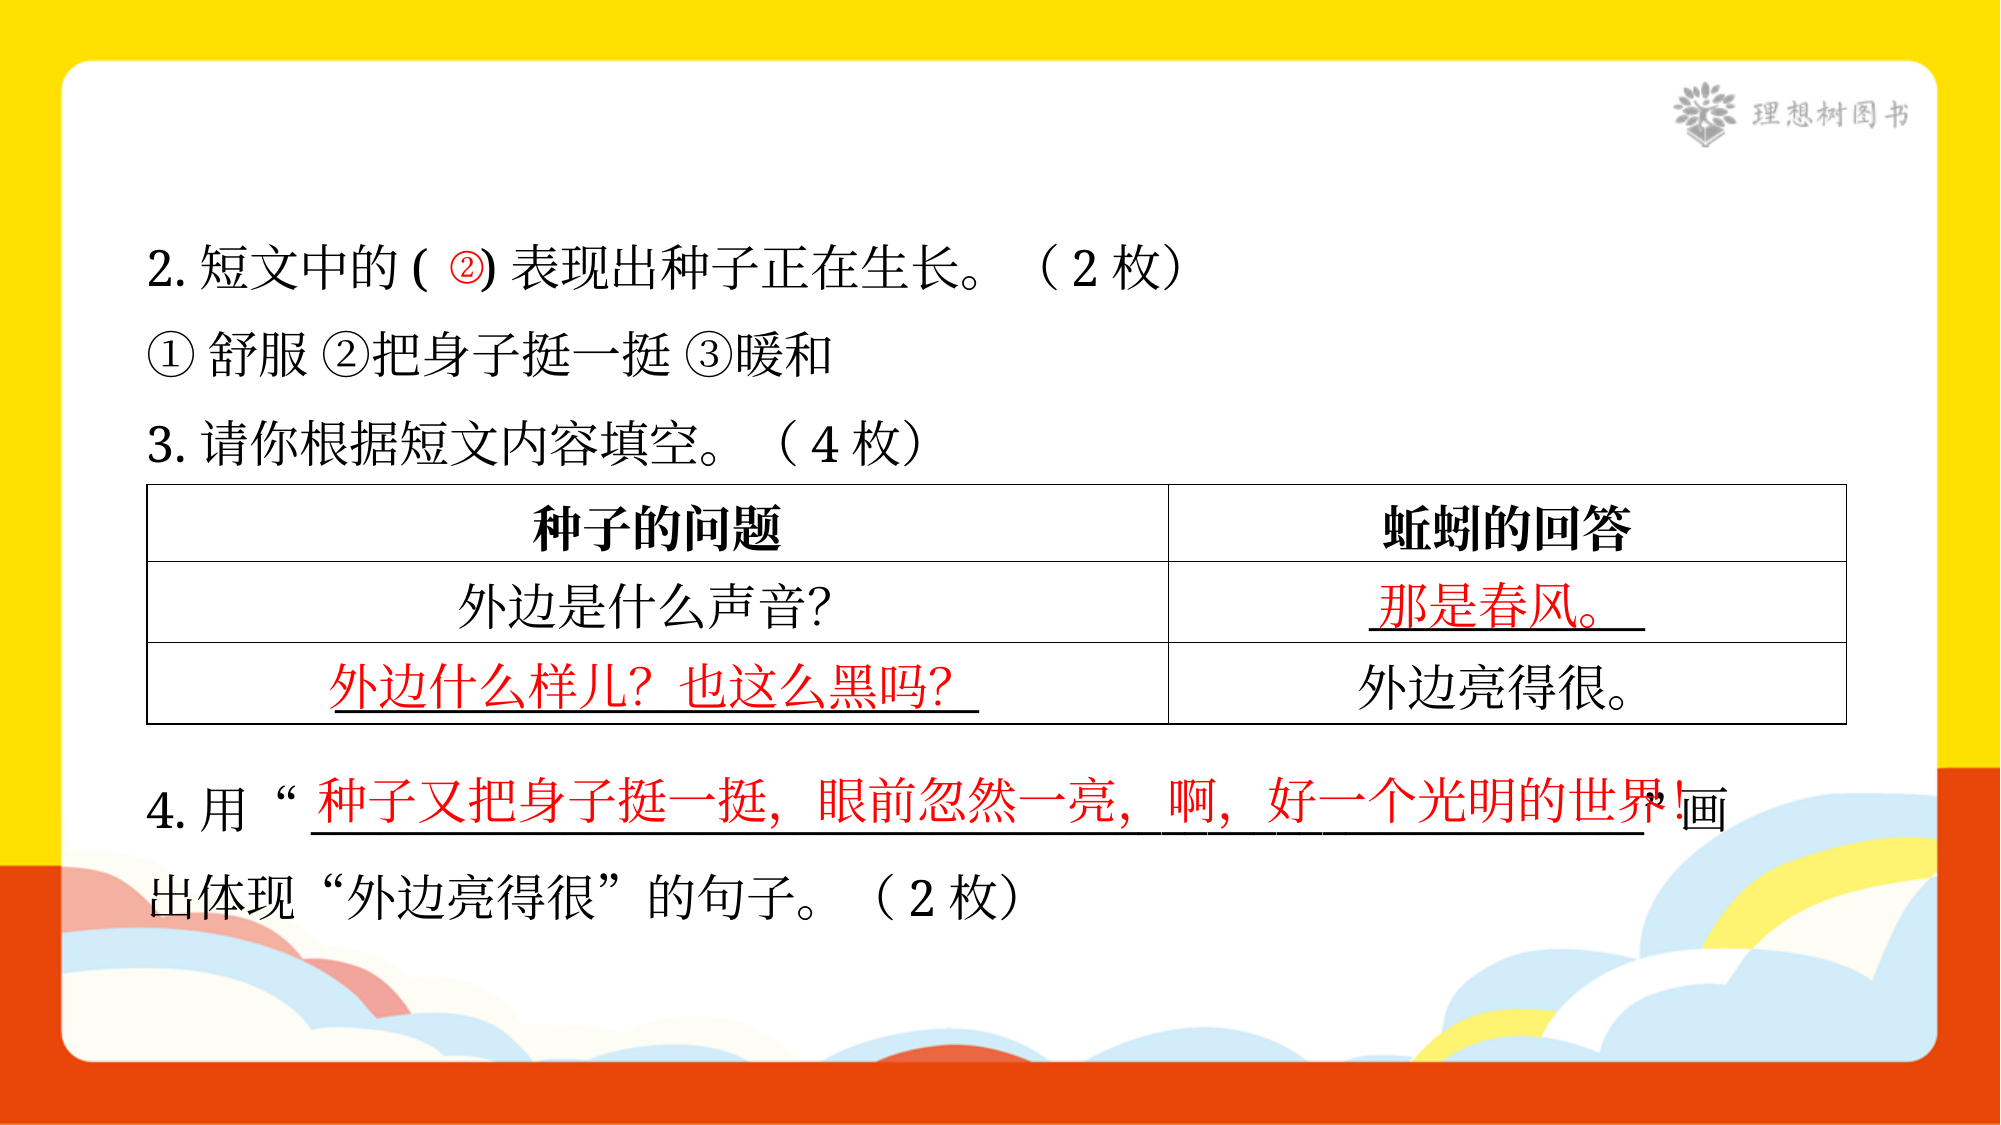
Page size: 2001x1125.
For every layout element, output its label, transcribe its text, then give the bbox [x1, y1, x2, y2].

text_box 3.请你根据短文内容填空。（4枚） [146, 384, 1851, 463]
text_box 2.短文中的( )表现出种子正在生长。（2枚） ①舒服 ②把身子挺一挺 ③暖和 [146, 204, 1851, 374]
table_cell 外边是什么声音？ [148, 562, 1168, 642]
text_box 4.用“__________________________________________________________”画 出体现“外边亮得很”的句子。（2枚） [146, 746, 1851, 917]
table_cell 外边亮得很。 [1169, 643, 1846, 723]
table_cell ____________ [1169, 562, 1846, 642]
picture [0, 0, 2000, 1125]
text_box 外边什么样儿？也这么黑吗？ [310, 640, 997, 710]
table_cell ____________________________ [148, 643, 1168, 723]
table_header 种子的问题 [148, 485, 1168, 561]
text_box ② [424, 205, 511, 284]
text_box 那是春风。 [1360, 559, 1647, 628]
table_header 蚯蚓的回答 [1169, 485, 1846, 561]
text_box 种子又把身子挺一挺，眼前忽然一亮，啊，好一个光明的世界！ [299, 742, 1736, 820]
